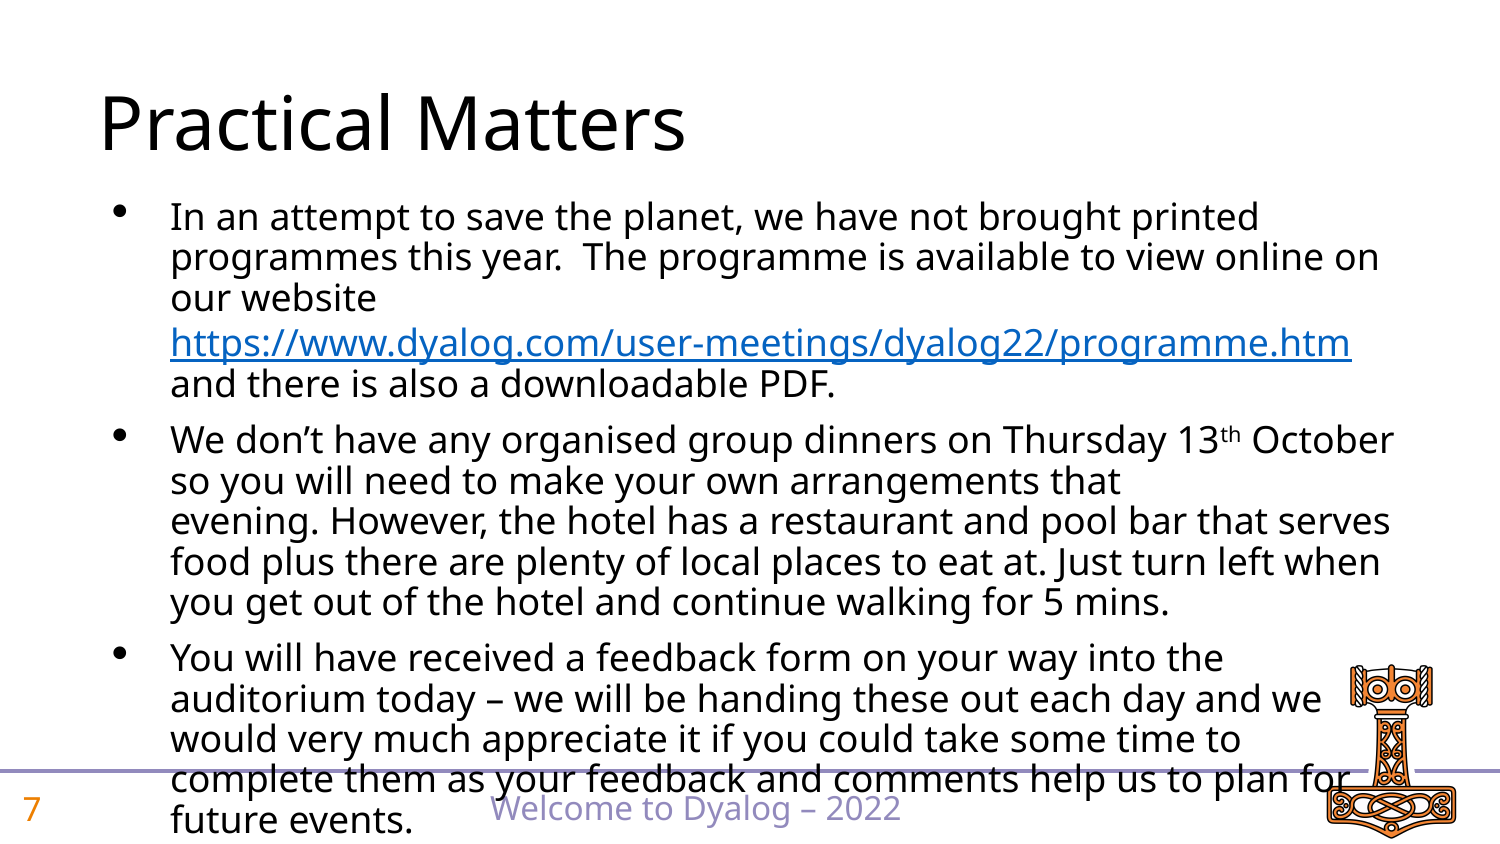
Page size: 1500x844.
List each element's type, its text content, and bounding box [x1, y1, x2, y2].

picture [1320, 655, 1461, 844]
title Practical Matters [83, 44, 1397, 208]
list In an attempt to save the planet, we have not brought printed programmes this year. The programme is available to view online on our website https://www.dyalog.com/user-meetings/dyalog22/programme.htm and there is also a downloadable PDF. We don’t have any organised group dinners on Thursday 13th October so you will need to make your own arrangements that evening. However, the hotel has a restaurant and pool bar that serves food plus there are plenty of local places to eat at. Just turn left when you get out of the hotel and continue walking for 5 mins. You will have received a feedback form on your way into the auditorium today – we will be handing these out each day and we would very much appreciate it if you could take some time to complete them as your feedback and comments help us to plan for future events. [98, 190, 1412, 772]
